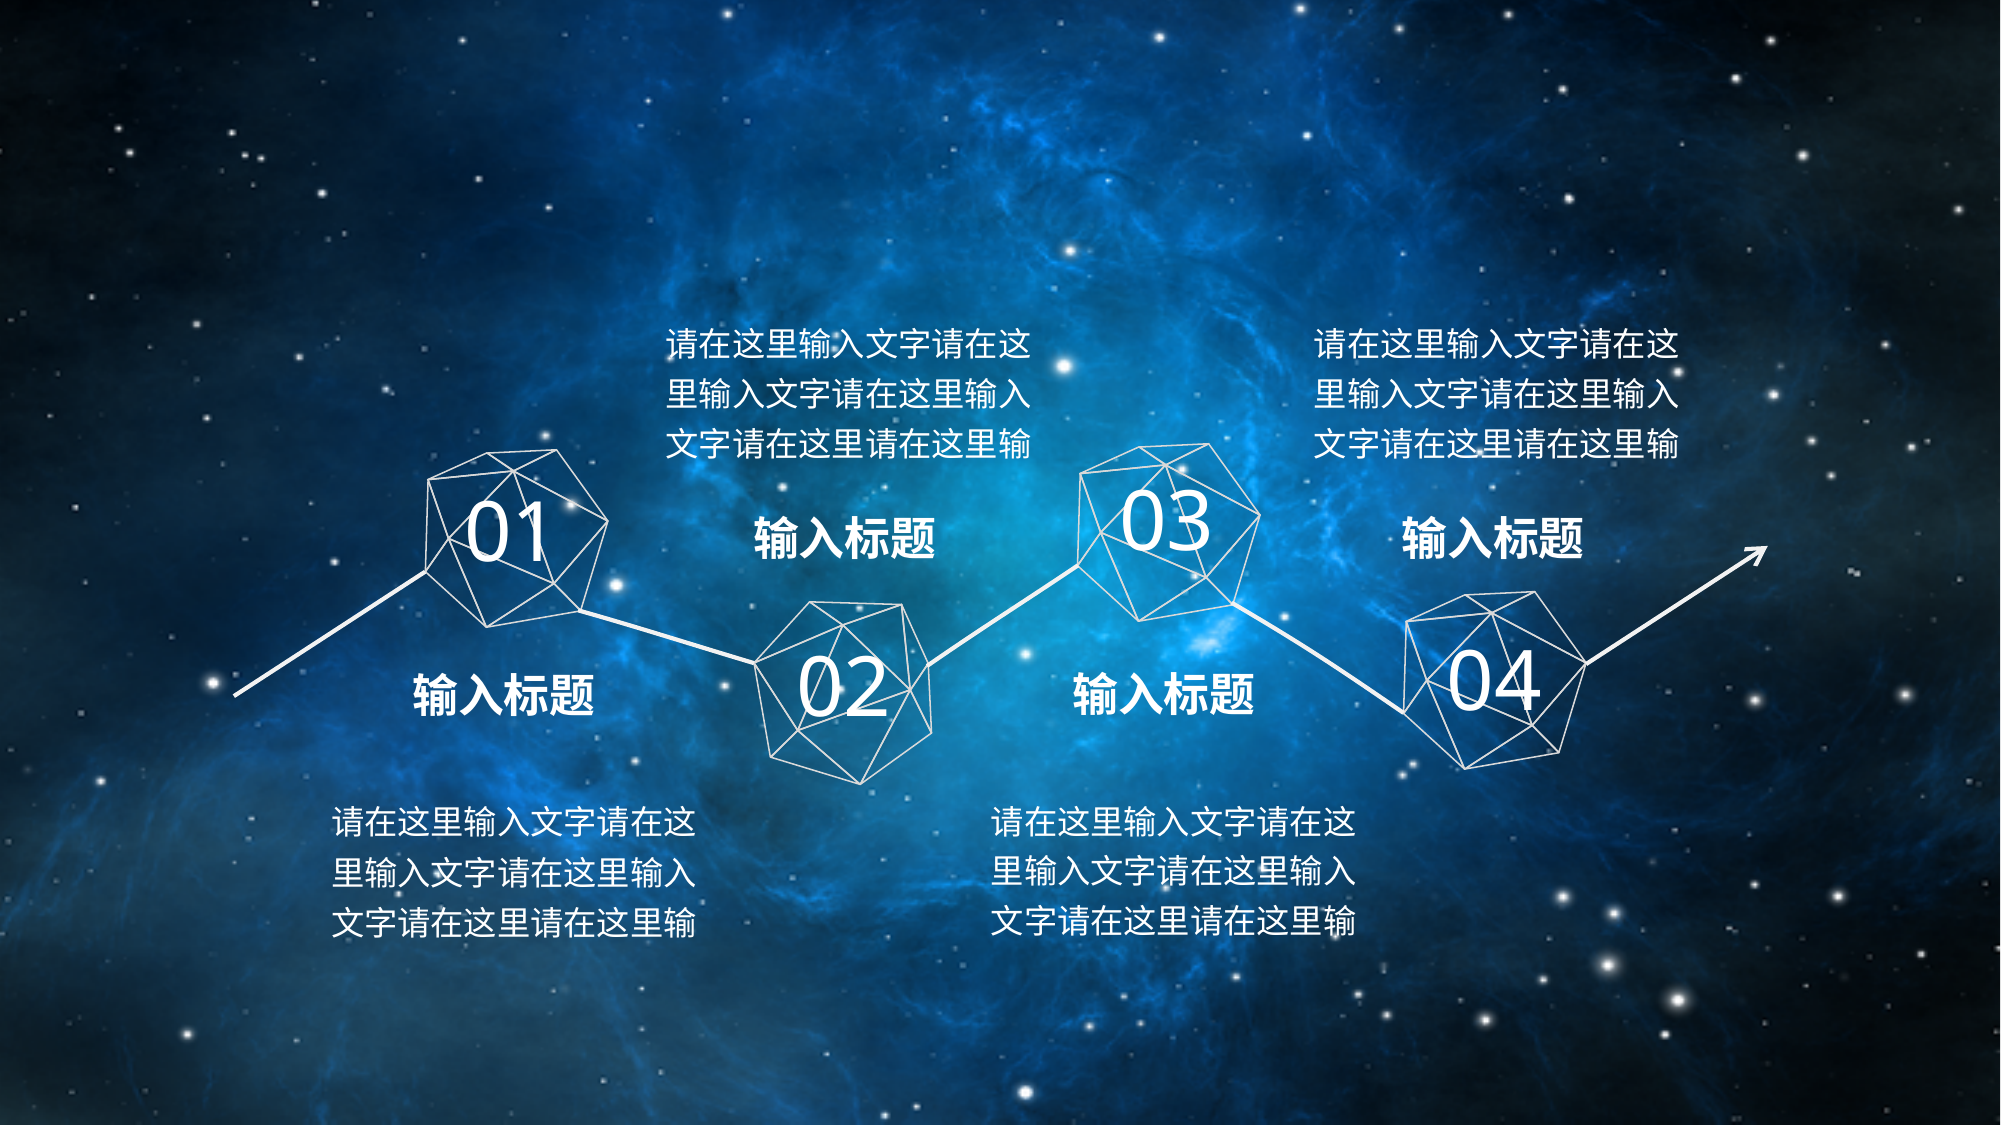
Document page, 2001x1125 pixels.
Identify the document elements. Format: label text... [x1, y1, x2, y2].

text_box 请在这里输入文字请在这里输入文字请在这里输入文字请在这里请在这里输 [1299, 306, 1713, 471]
text_box 输入标题 [722, 503, 968, 572]
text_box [427, 447, 606, 630]
text_box [233, 570, 426, 698]
text_box [1258, 617, 1405, 714]
text_box 请在这里输入文字请在这里输入文字请在这里输入文字请在这里请在这里输 [316, 784, 730, 949]
text_box 请在这里输入文字请在这里输入文字请在这里输入文字请在这里请在这里输 [976, 783, 1390, 948]
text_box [753, 601, 932, 785]
text_box [932, 564, 1079, 664]
text_box 输入标题 [381, 660, 627, 729]
text_box [606, 617, 753, 664]
text_box 输入标题 [1370, 503, 1617, 572]
picture [0, 0, 2001, 1125]
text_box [1406, 589, 1584, 772]
text_box 请在这里输入文字请在这里输入文字请在这里输入文字请在这里请在这里输 [651, 306, 1065, 471]
text_box 输入标题 [1040, 659, 1287, 728]
text_box [1585, 545, 1768, 665]
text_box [1079, 441, 1258, 624]
